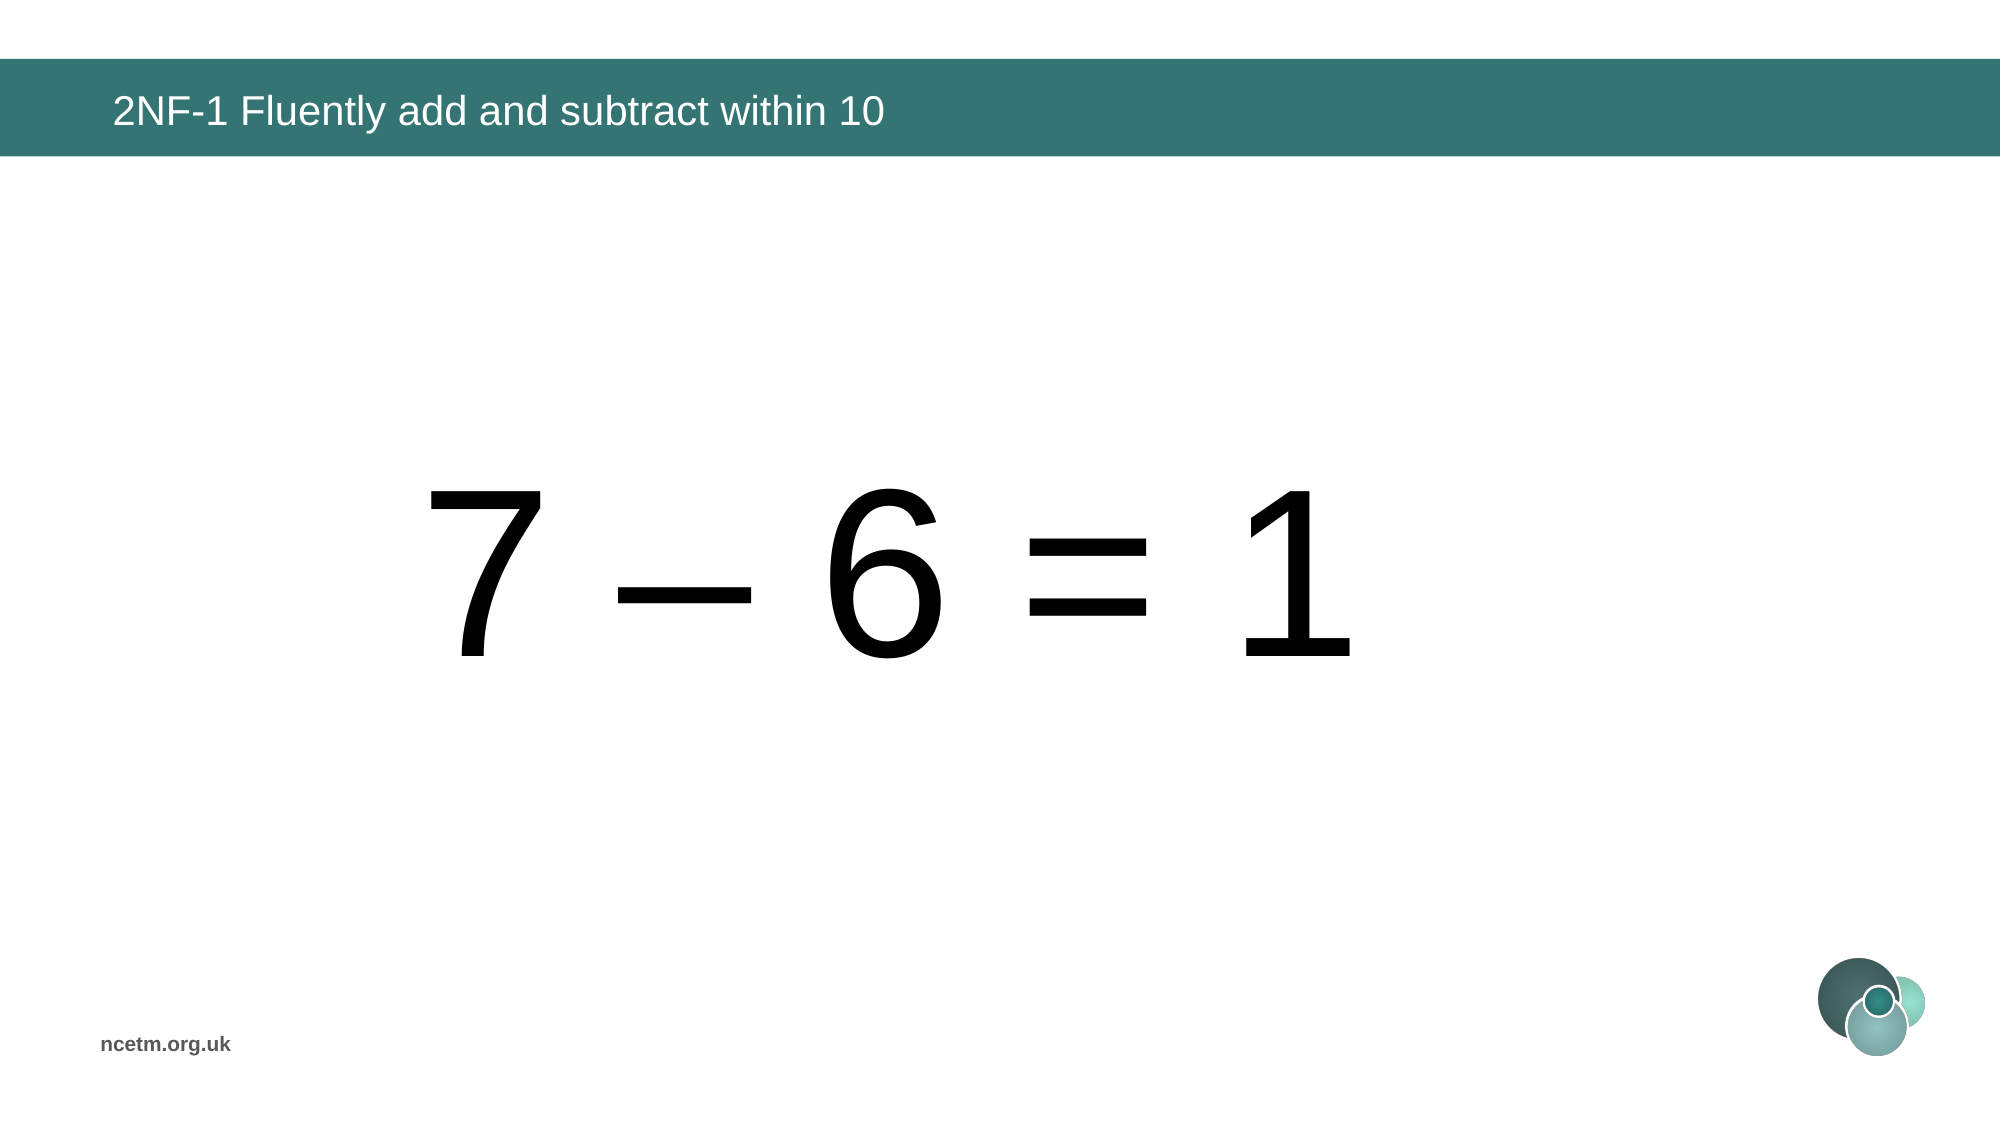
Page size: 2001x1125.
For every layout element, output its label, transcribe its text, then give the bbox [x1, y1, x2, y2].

title 2NF-1 Fluently add and subtract within 10 [97, 76, 1945, 147]
text_box 1 [1213, 409, 1377, 712]
text_box 7 – 6 = [404, 409, 1213, 712]
picture [1818, 958, 1925, 1056]
